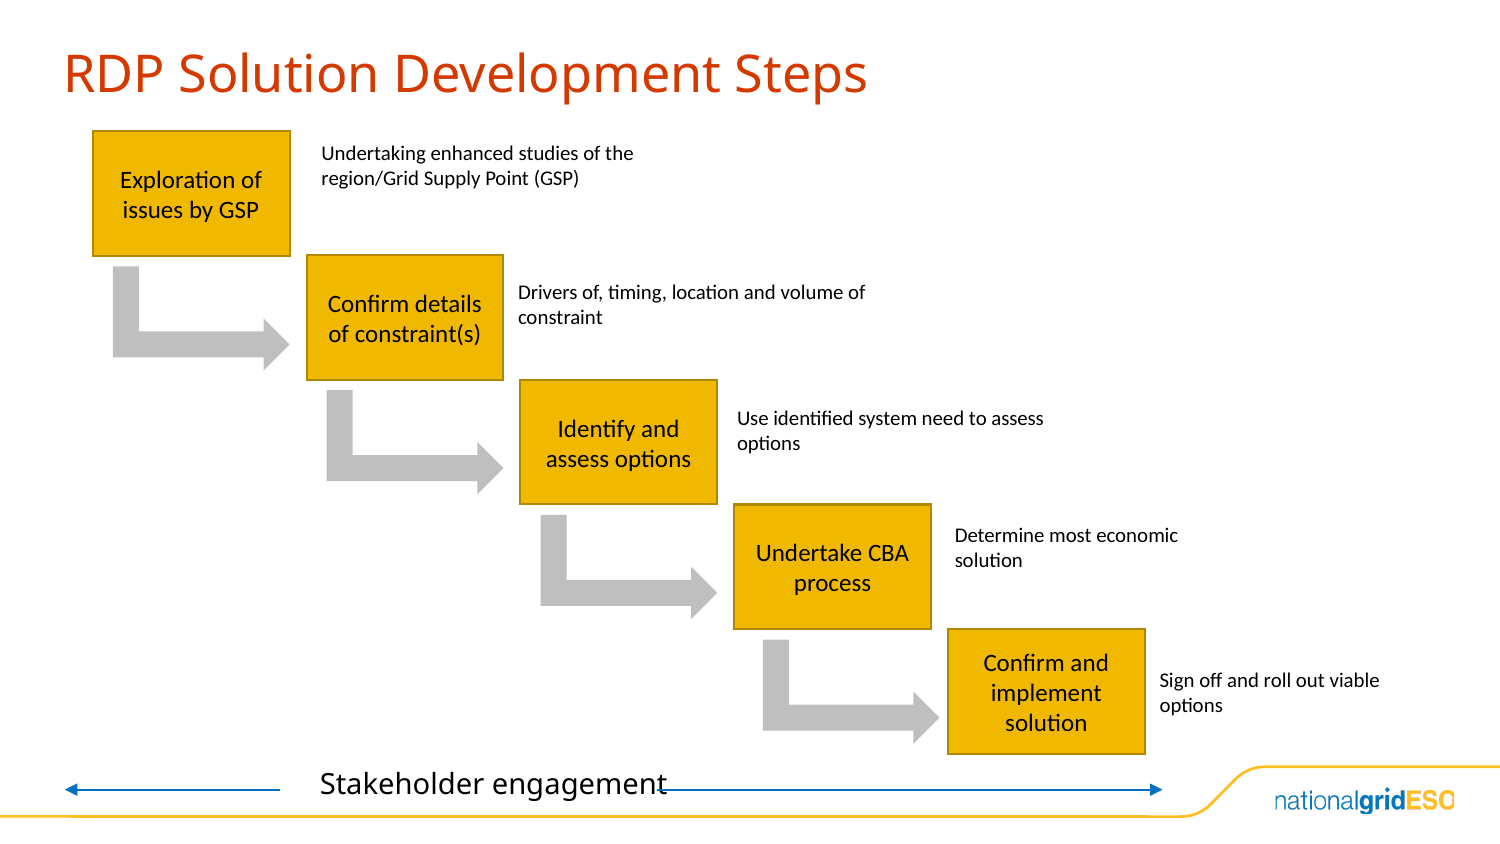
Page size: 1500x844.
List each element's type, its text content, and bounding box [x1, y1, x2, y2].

text_box Stakeholder engagement [304, 757, 866, 808]
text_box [92, 131, 1432, 754]
title RDP Solution Development Steps [48, 40, 968, 119]
